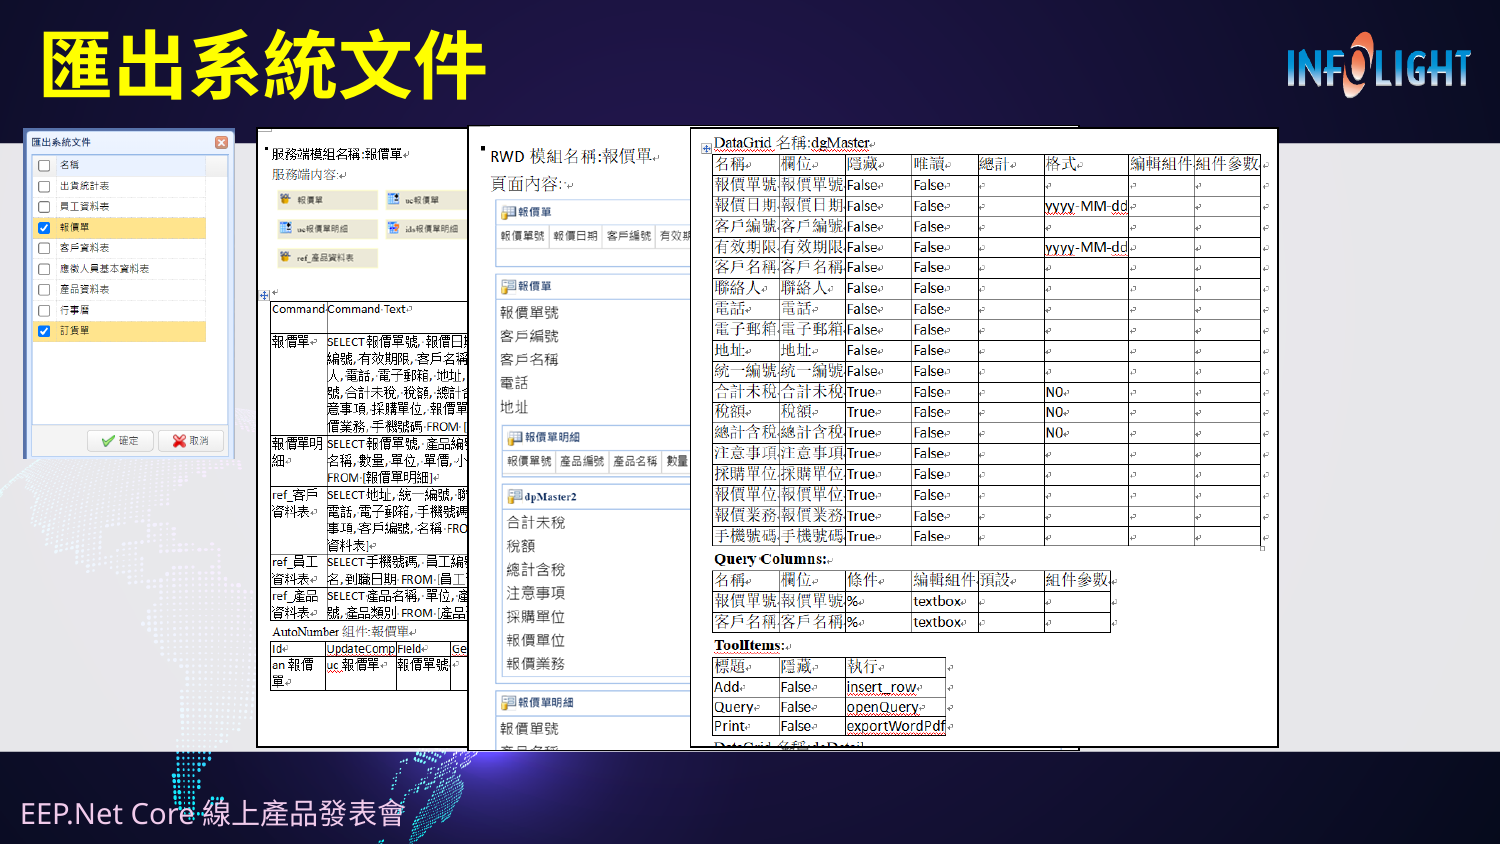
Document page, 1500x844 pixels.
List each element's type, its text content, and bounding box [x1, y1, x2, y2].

title 匯出系統文件 [23, 0, 1374, 134]
picture [0, 0, 1500, 844]
